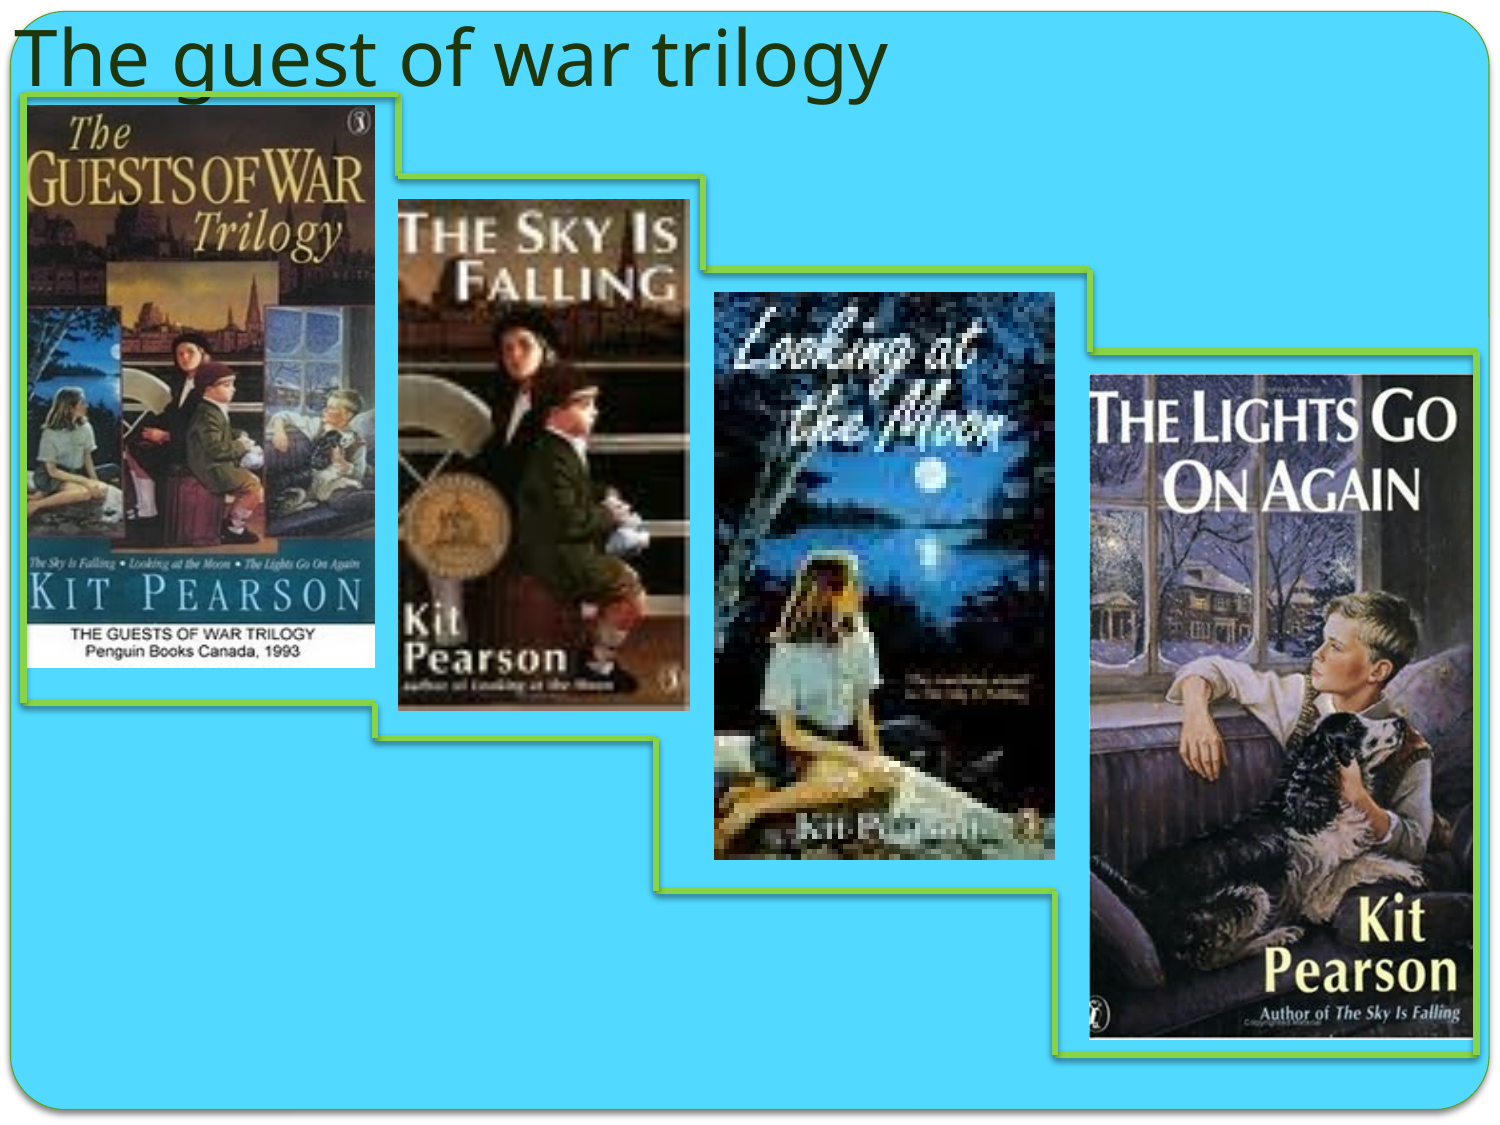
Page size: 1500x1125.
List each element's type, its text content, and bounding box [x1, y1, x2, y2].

picture [1089, 374, 1479, 1040]
picture [398, 198, 690, 711]
picture [714, 292, 1055, 860]
picture [23, 105, 376, 669]
title The guest of war trilogy [0, 0, 1275, 118]
